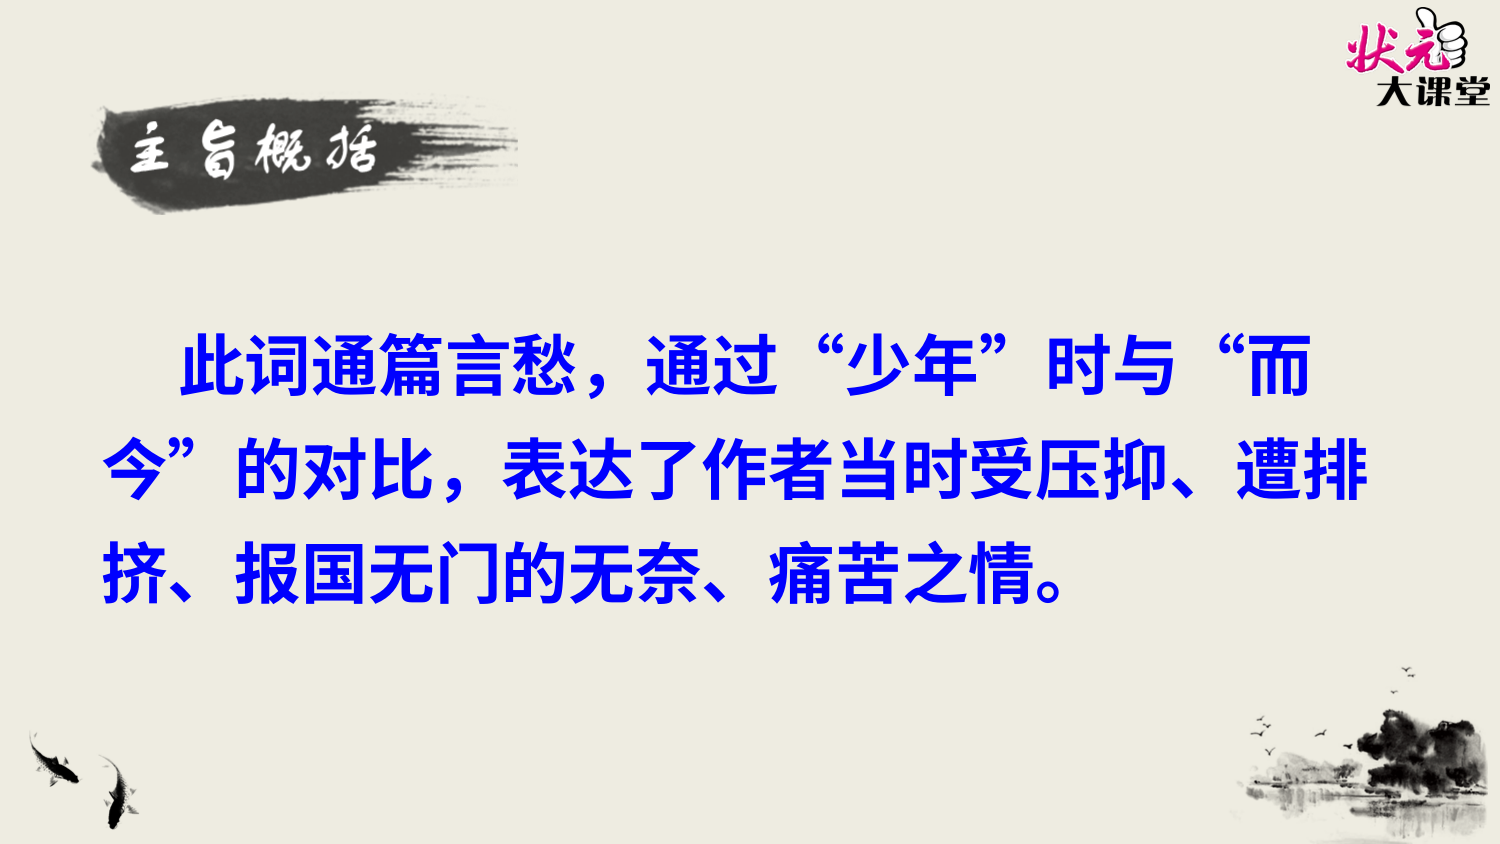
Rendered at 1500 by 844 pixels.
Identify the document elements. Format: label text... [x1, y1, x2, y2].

picture [0, 0, 1500, 844]
text_box 此词通篇言愁，通过“少年”时与“而今”的对比，表达了作者当时受压抑、遭排挤、报国无门的无奈、痛苦之情。 [86, 292, 1400, 619]
